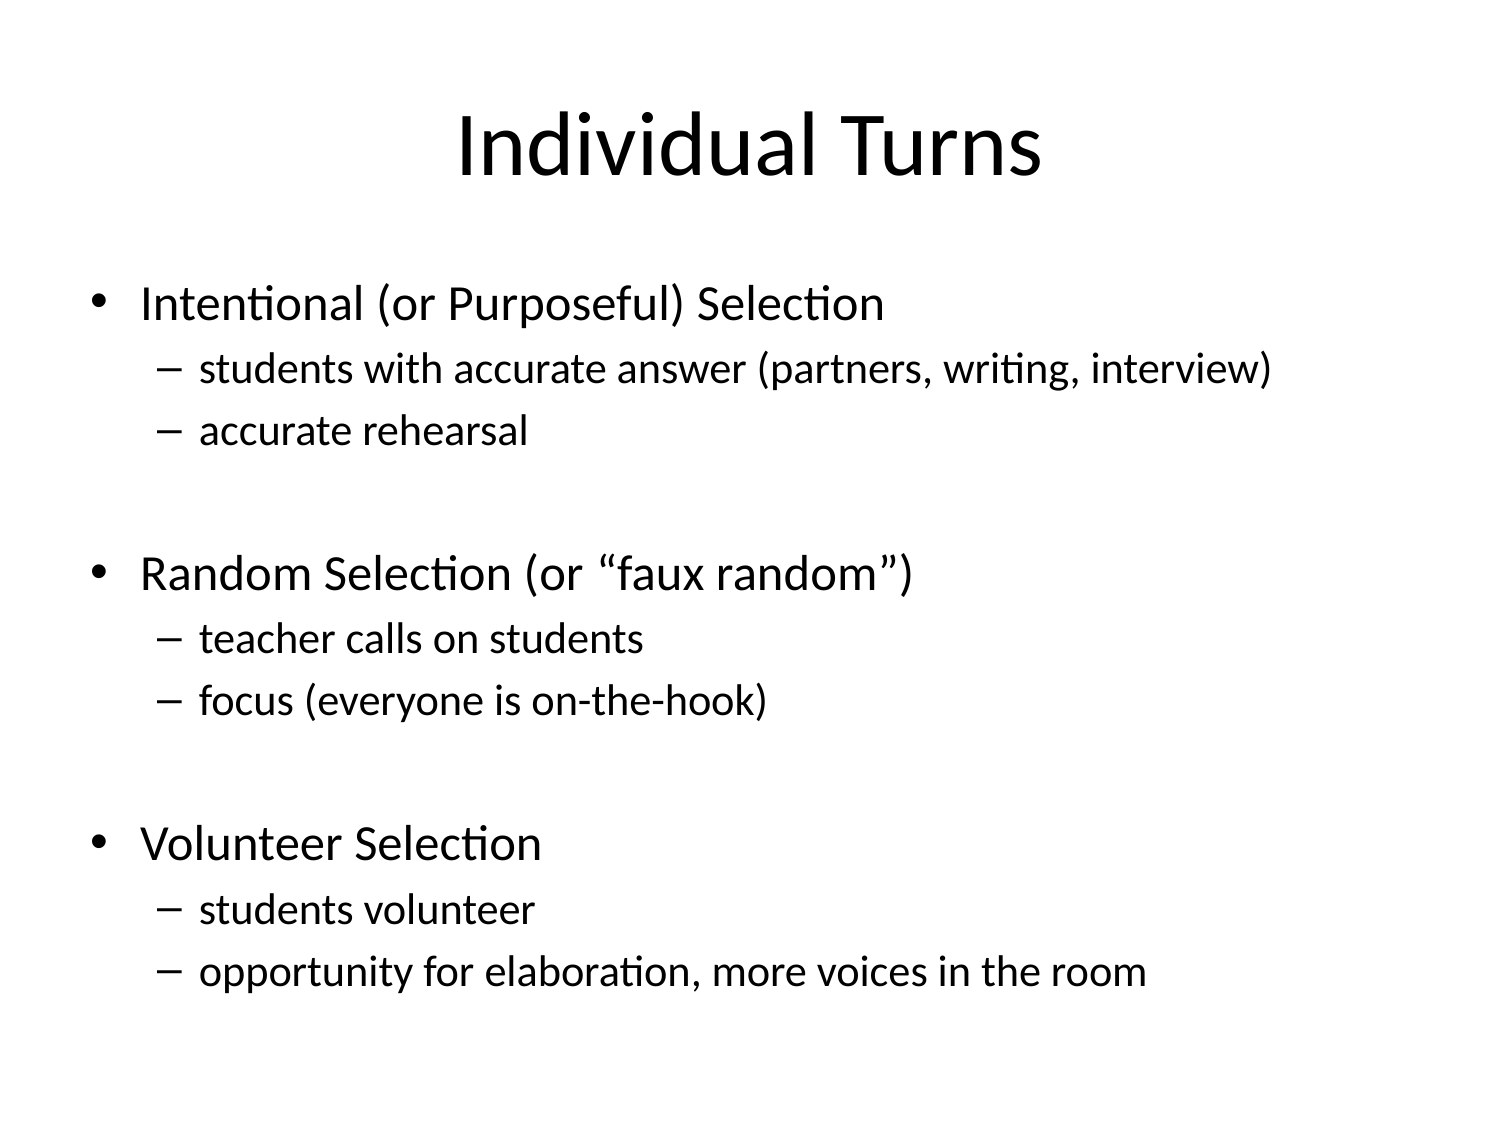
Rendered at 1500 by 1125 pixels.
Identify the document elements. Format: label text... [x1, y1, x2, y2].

title Individual Turns [75, 45, 1425, 233]
list Intentional (or Purposeful) Selection students with accurate answer (partners, writing, interview) accurate rehearsal Random Selection (or “faux random”) teacher calls on students focus (everyone is on-the-hook) Volunteer Selection students volunteer opportunity for elaboration, more voices in the room [75, 262, 1425, 1005]
